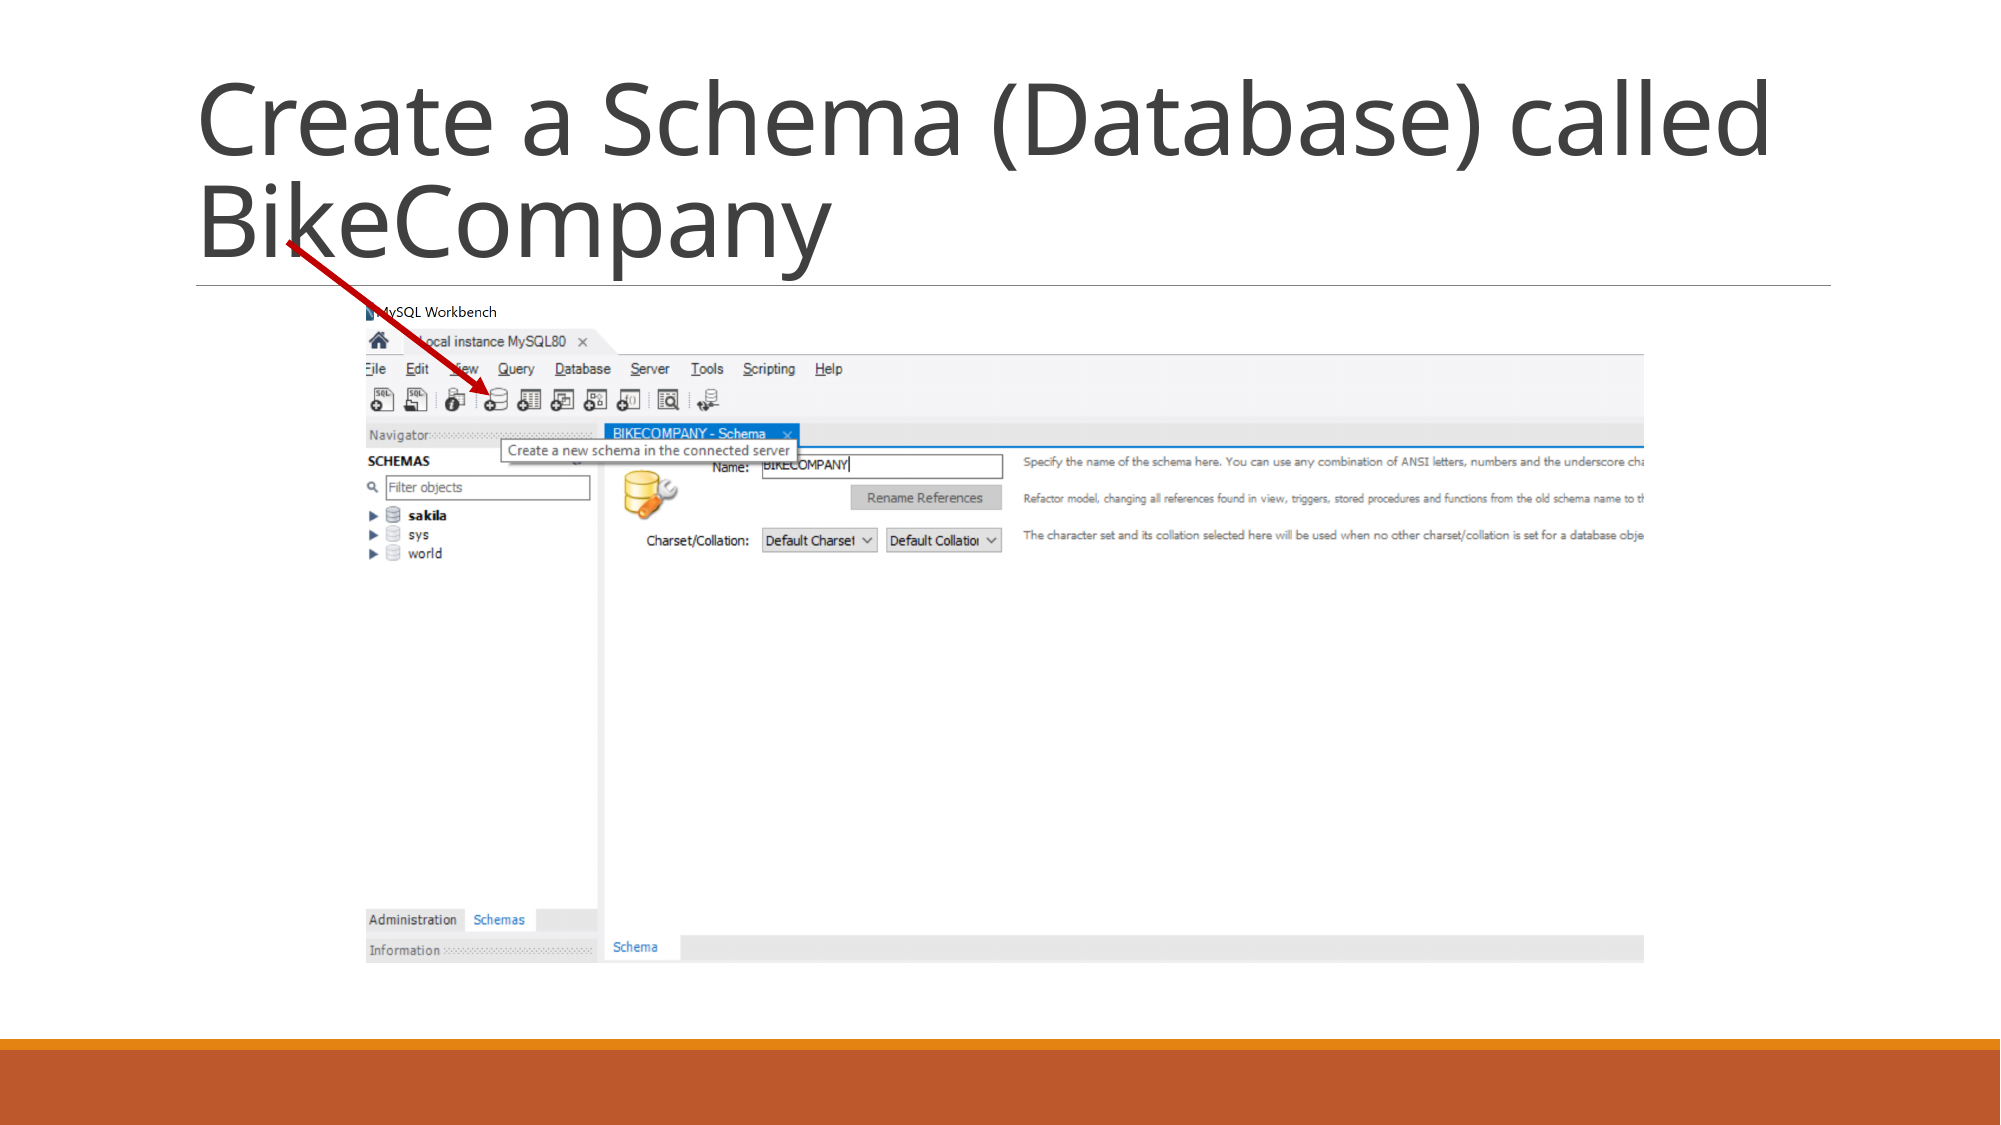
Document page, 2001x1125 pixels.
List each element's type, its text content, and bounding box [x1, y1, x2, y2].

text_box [286, 241, 491, 396]
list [365, 302, 1645, 964]
title Create a Schema (Database) called BikeCompany [180, 47, 1830, 285]
